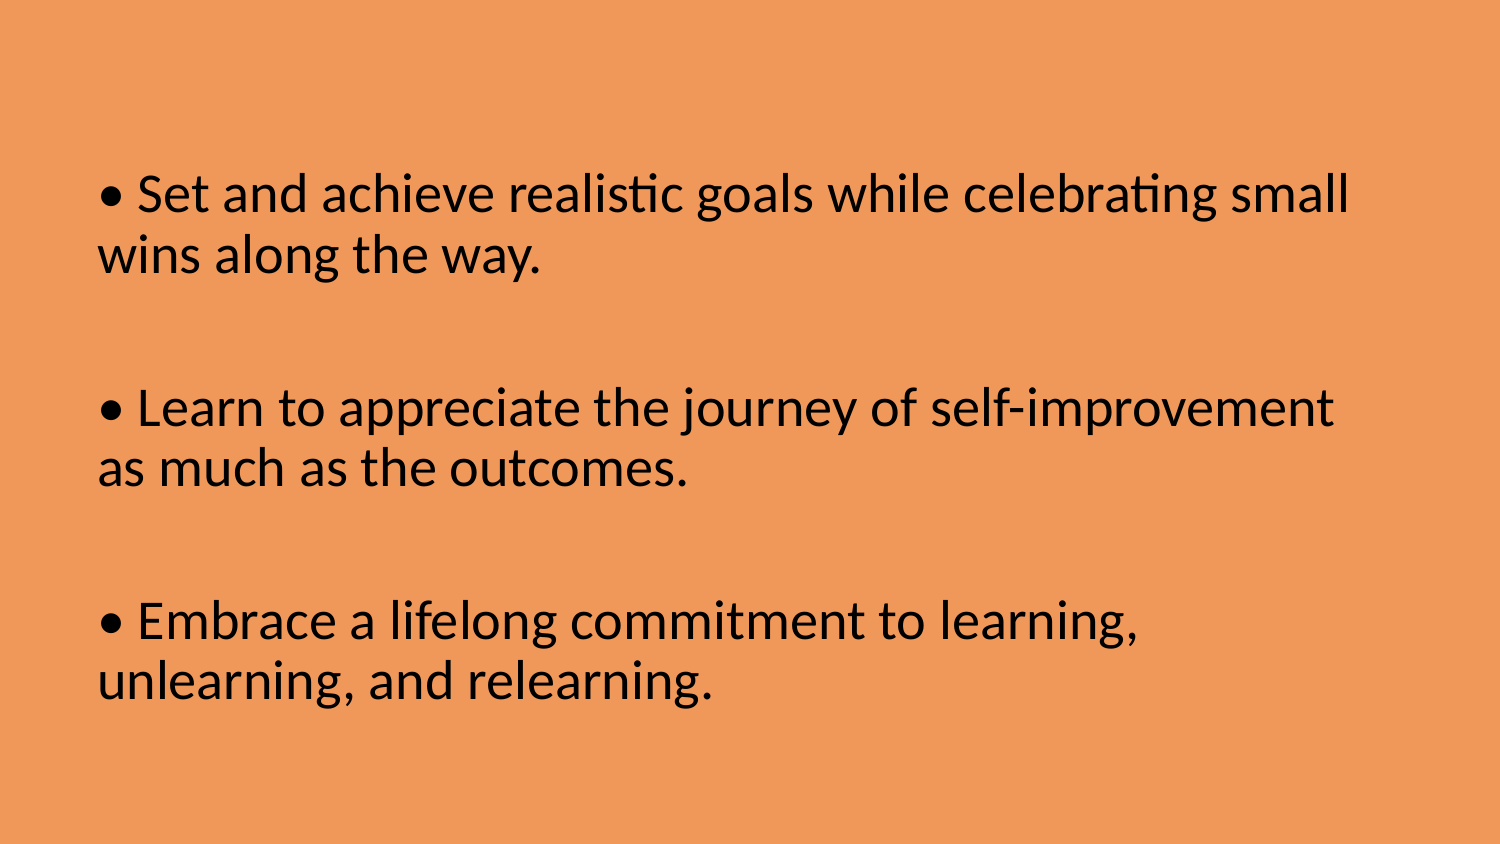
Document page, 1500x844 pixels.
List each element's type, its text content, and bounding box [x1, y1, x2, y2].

list • Set and achieve realistic goals while celebrating small wins along the way. • Learn to appreciate the journey of self-improvement as much as the outcomes. • Embrace a lifelong commitment to learning, unlearning, and relearning. [82, 156, 1376, 646]
